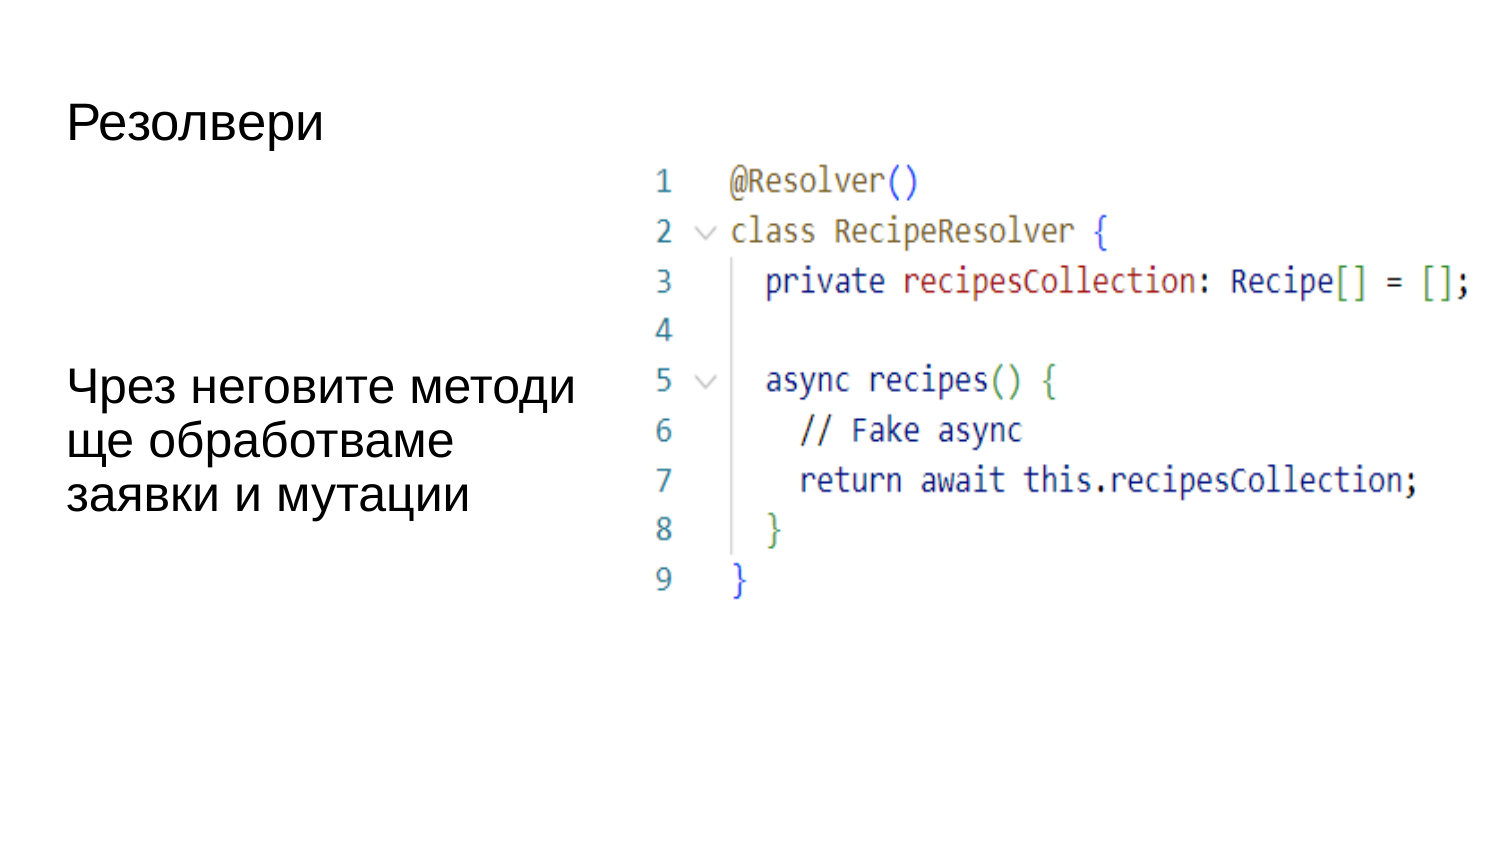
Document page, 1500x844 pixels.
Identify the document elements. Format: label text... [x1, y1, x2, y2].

picture [607, 157, 1490, 614]
list Чрез неговите методи ще обработваме заявки и мутации [51, 345, 602, 614]
title Резолвери [51, 72, 419, 167]
